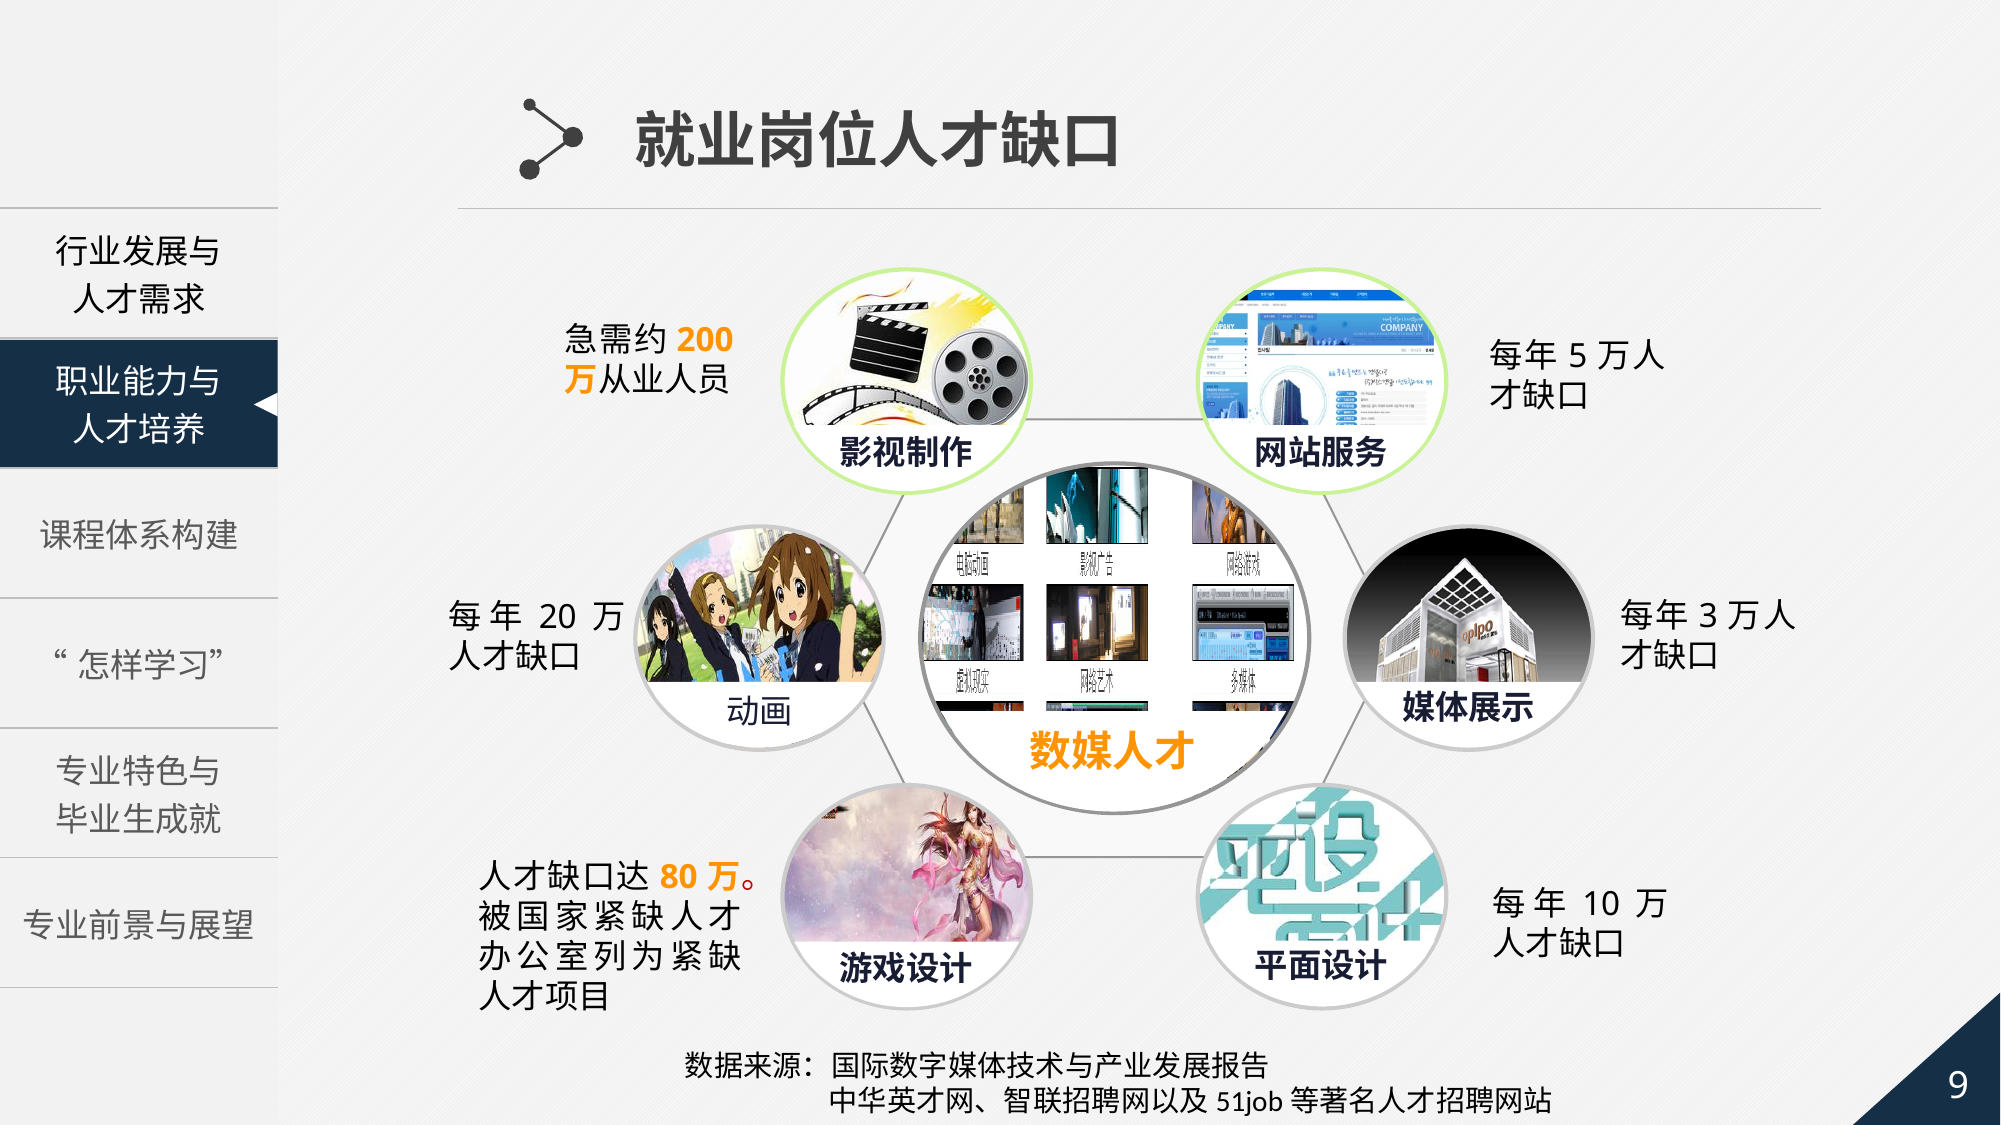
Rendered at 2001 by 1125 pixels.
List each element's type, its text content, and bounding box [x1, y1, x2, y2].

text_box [434, 268, 1812, 1009]
text_box 数据来源：国际数字媒体技术与产业发展报告 中华英才网、智联招聘网以及51job等著名人才招聘网站 [670, 1039, 1688, 1125]
text_box 就业岗位人才缺口 [619, 93, 1138, 182]
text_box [529, 104, 573, 170]
